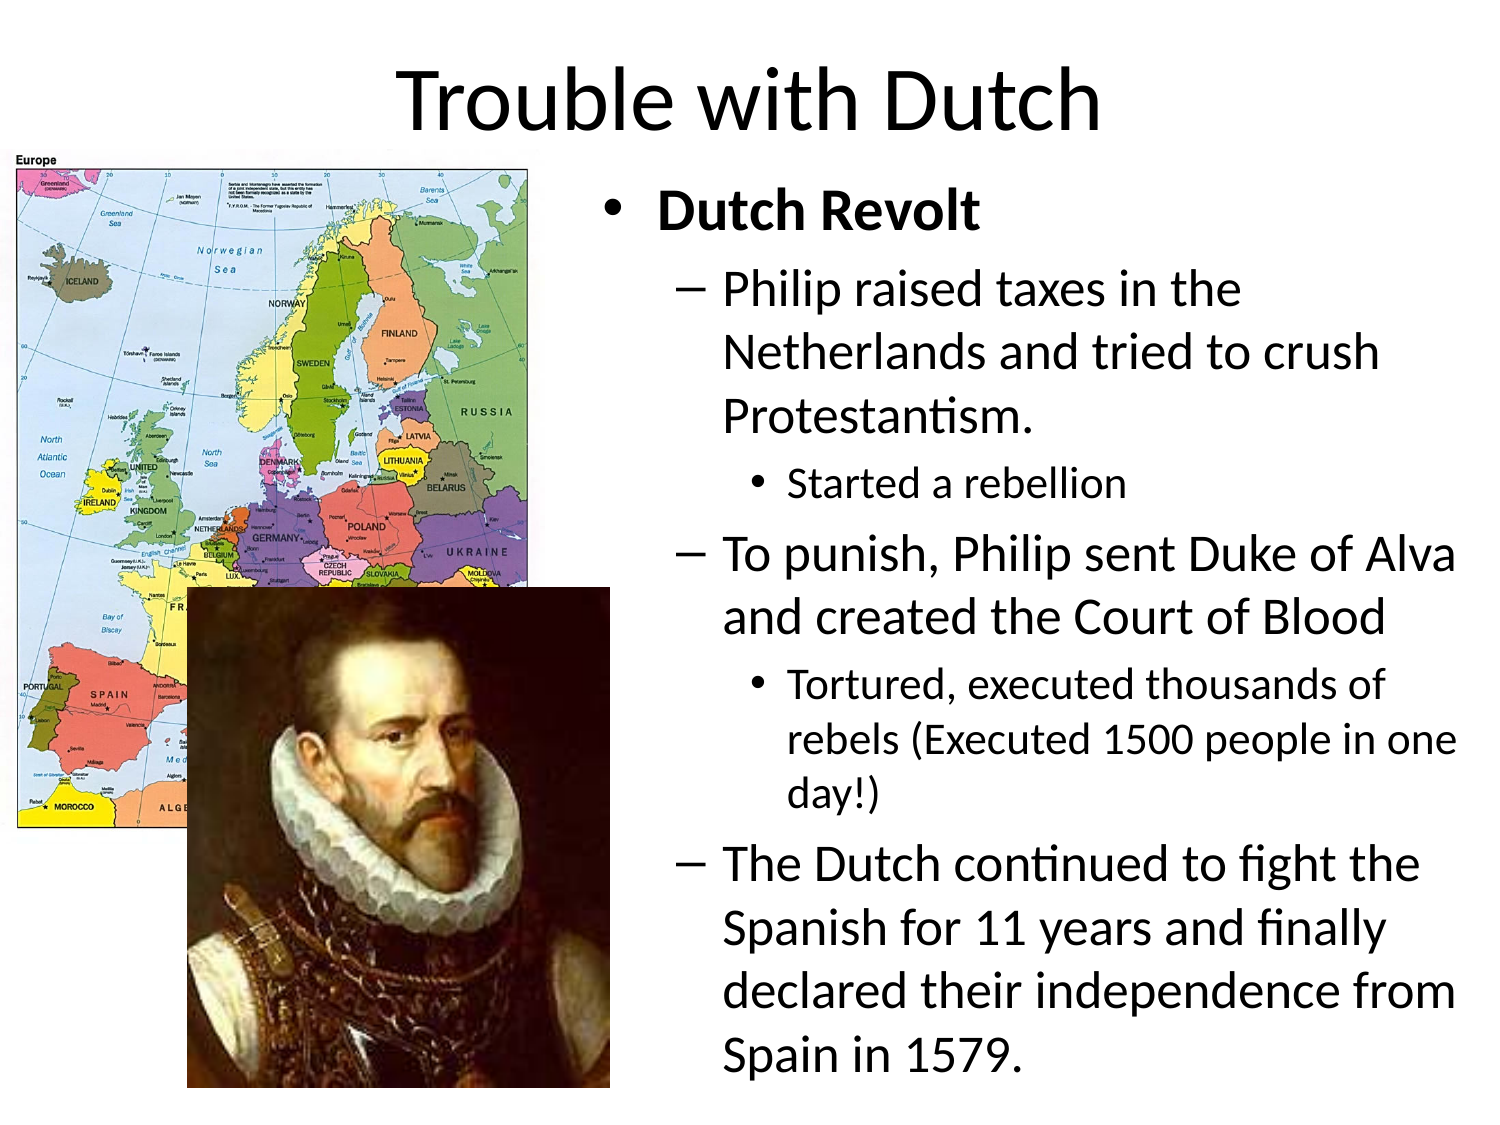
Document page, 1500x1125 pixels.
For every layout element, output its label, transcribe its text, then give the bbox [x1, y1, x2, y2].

picture [0, 149, 610, 1089]
title Trouble with Dutch [75, 0, 1425, 188]
list Dutch Revolt Philip raised taxes in the Netherlands and tried to crush Protestantism. Started a rebellion To punish, Philip sent Duke of Alva and created the Court of Blood Tortured, executed thousands of rebels (Executed 1500 people in one day!) The Dutch continued to fight the Spanish for 11 years and finally declared their independence from Spain in 1579. [587, 162, 1475, 1125]
